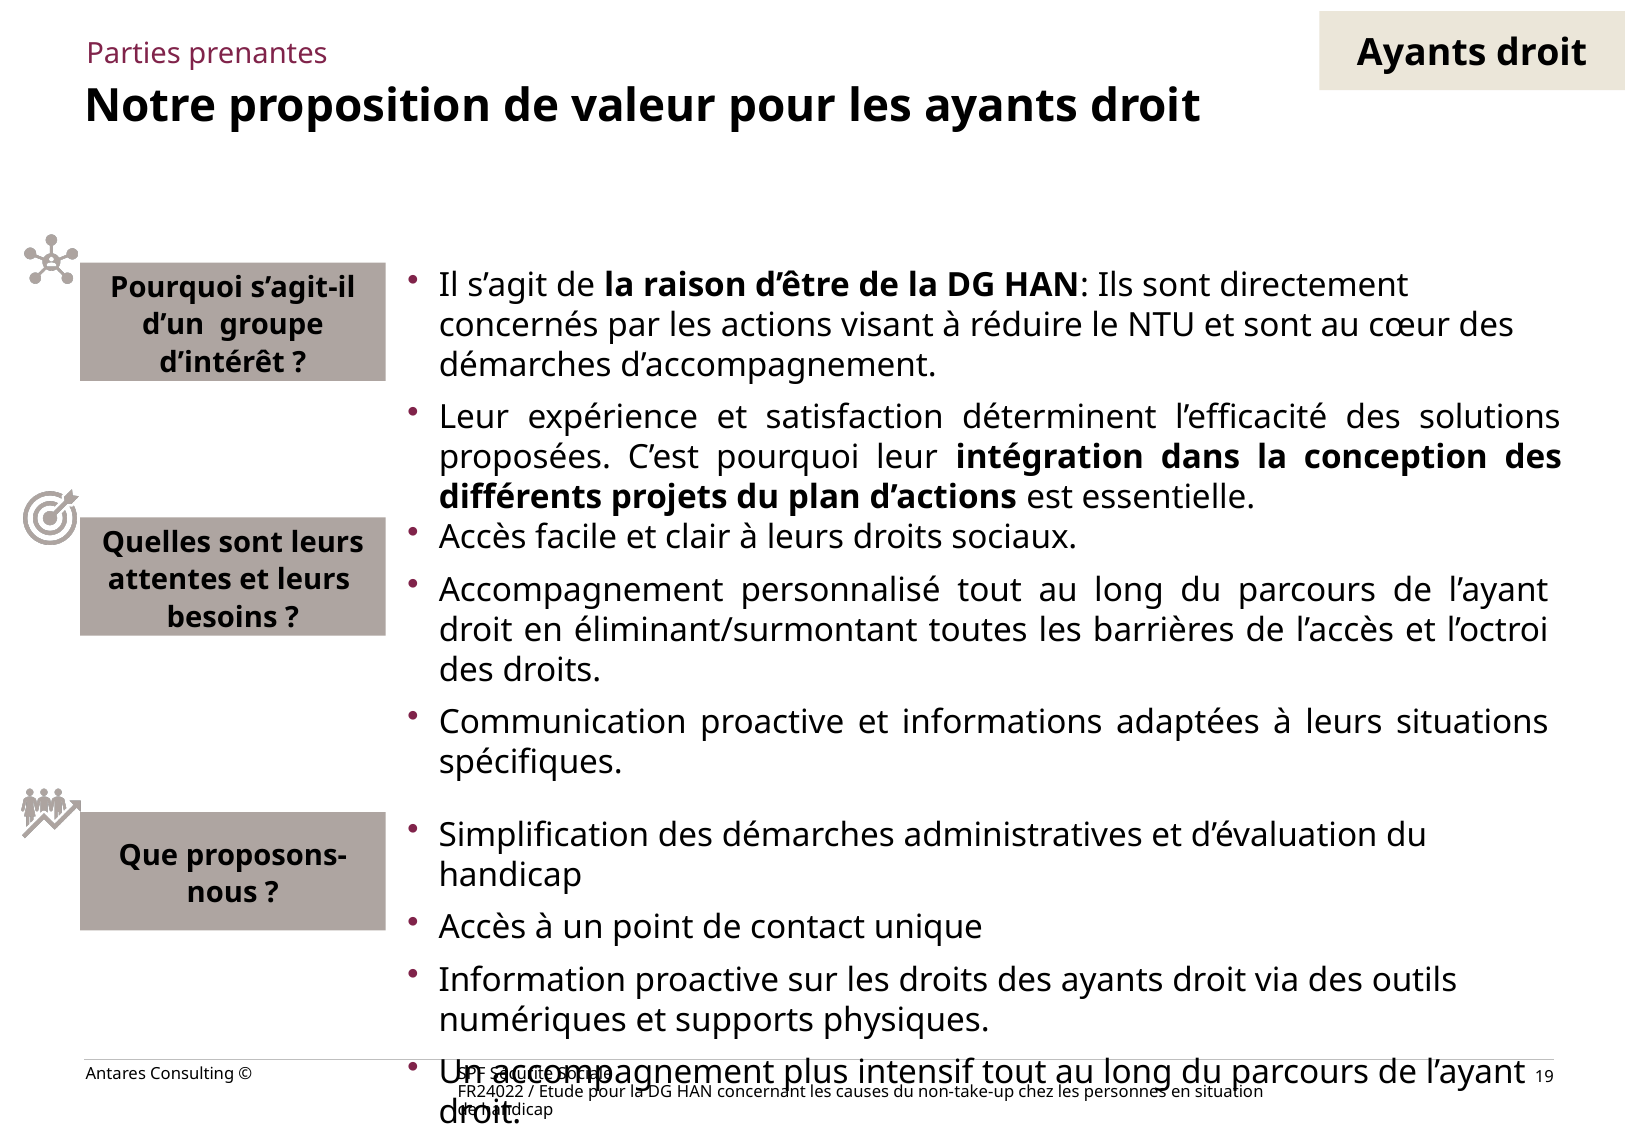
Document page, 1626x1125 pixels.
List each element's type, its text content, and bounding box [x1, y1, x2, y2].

text_box Que proposons-nous ? [80, 812, 386, 931]
picture [17, 483, 85, 551]
list Il s’agit de la raison d’être de la DG HAN: Ils sont directement concernés par les actions visant à réduire le NTU et sont au cœur des démarches d’accompagnement. Leur expérience et satisfaction déterminent l’efficacité des solutions proposées. C’est pourquoi leur intégration dans la conception des différents projets du plan d’actions est essentielle. [407, 263, 1563, 478]
text_box Simplification des démarches administratives et d’évaluation du handicap Accès à un point de contact unique Information proactive sur les droits des ayants droit via des outils numériques et supports physiques. Un accompagnement plus intensif tout au long du parcours de l’ayant droit. [407, 813, 1551, 1125]
text_box Parties prenantes [86, 38, 1522, 70]
text_box Quelles sont leurs attentes et leurs besoins ? [80, 517, 386, 636]
picture [17, 226, 85, 293]
text_box Pourquoi s’agit-il d’un groupe d’intérêt ? [80, 262, 386, 381]
picture [17, 778, 85, 846]
text_box Accès facile et clair à leurs droits sociaux. Accompagnement personnalisé tout au long du parcours de l’ayant droit en éliminant/surmontant toutes les barrières de l’accès et l’octroi des droits. Communication proactive et informations adaptées à leurs situations spécifiques. [407, 515, 1551, 780]
title Notre proposition de valeur pour les ayants droit [84, 82, 1550, 229]
text_box Ayants droit [1319, 11, 1625, 91]
